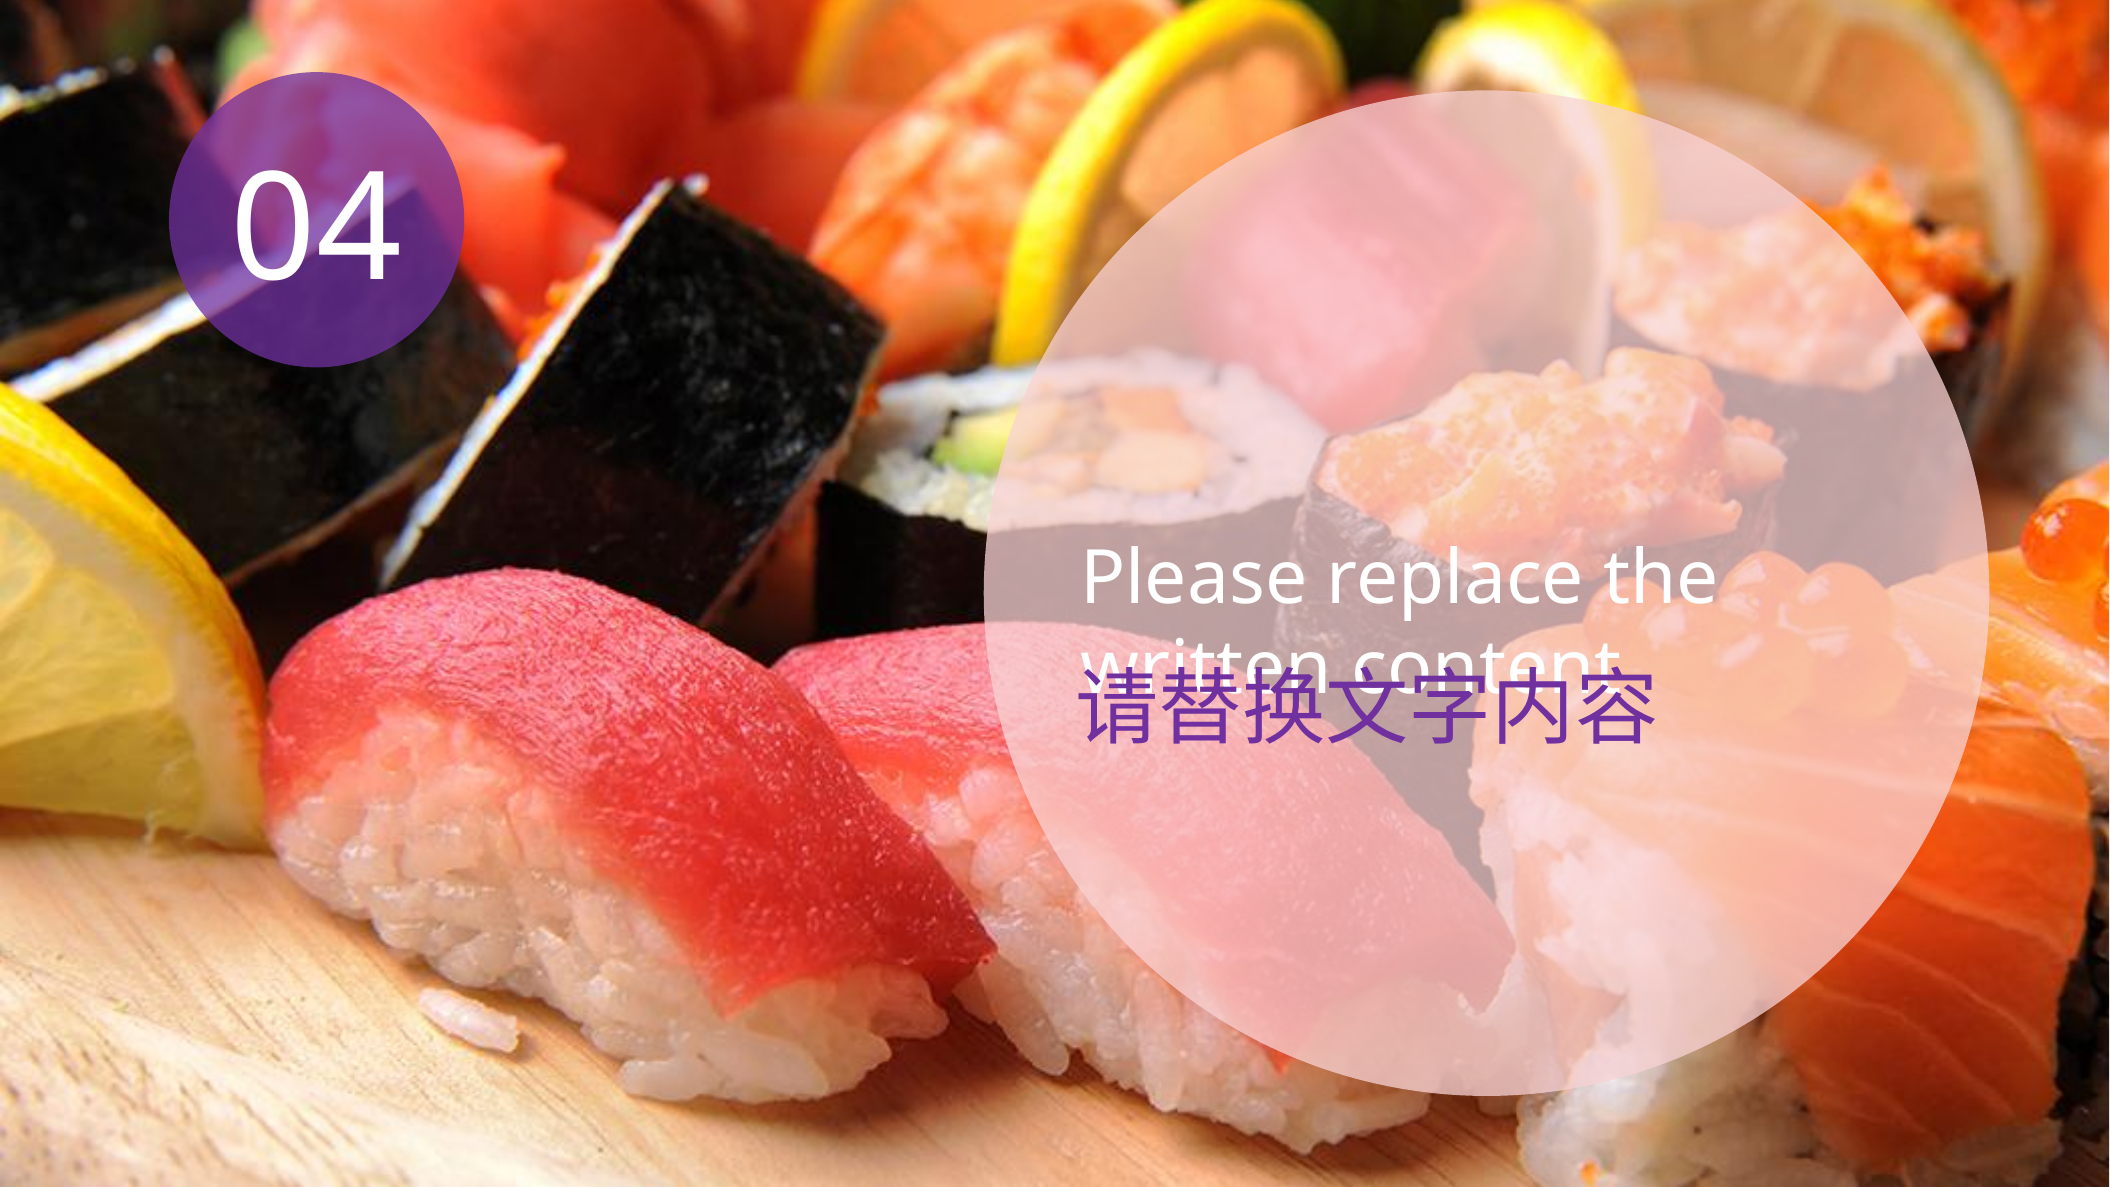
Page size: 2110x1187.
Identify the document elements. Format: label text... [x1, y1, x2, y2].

text_box [982, 89, 1991, 1097]
text_box [0, 0, 2110, 1187]
text_box 04 [167, 71, 466, 369]
text_box 请替换文字内容 [1033, 627, 1673, 762]
text_box Please replace the written content [1065, 521, 1973, 716]
